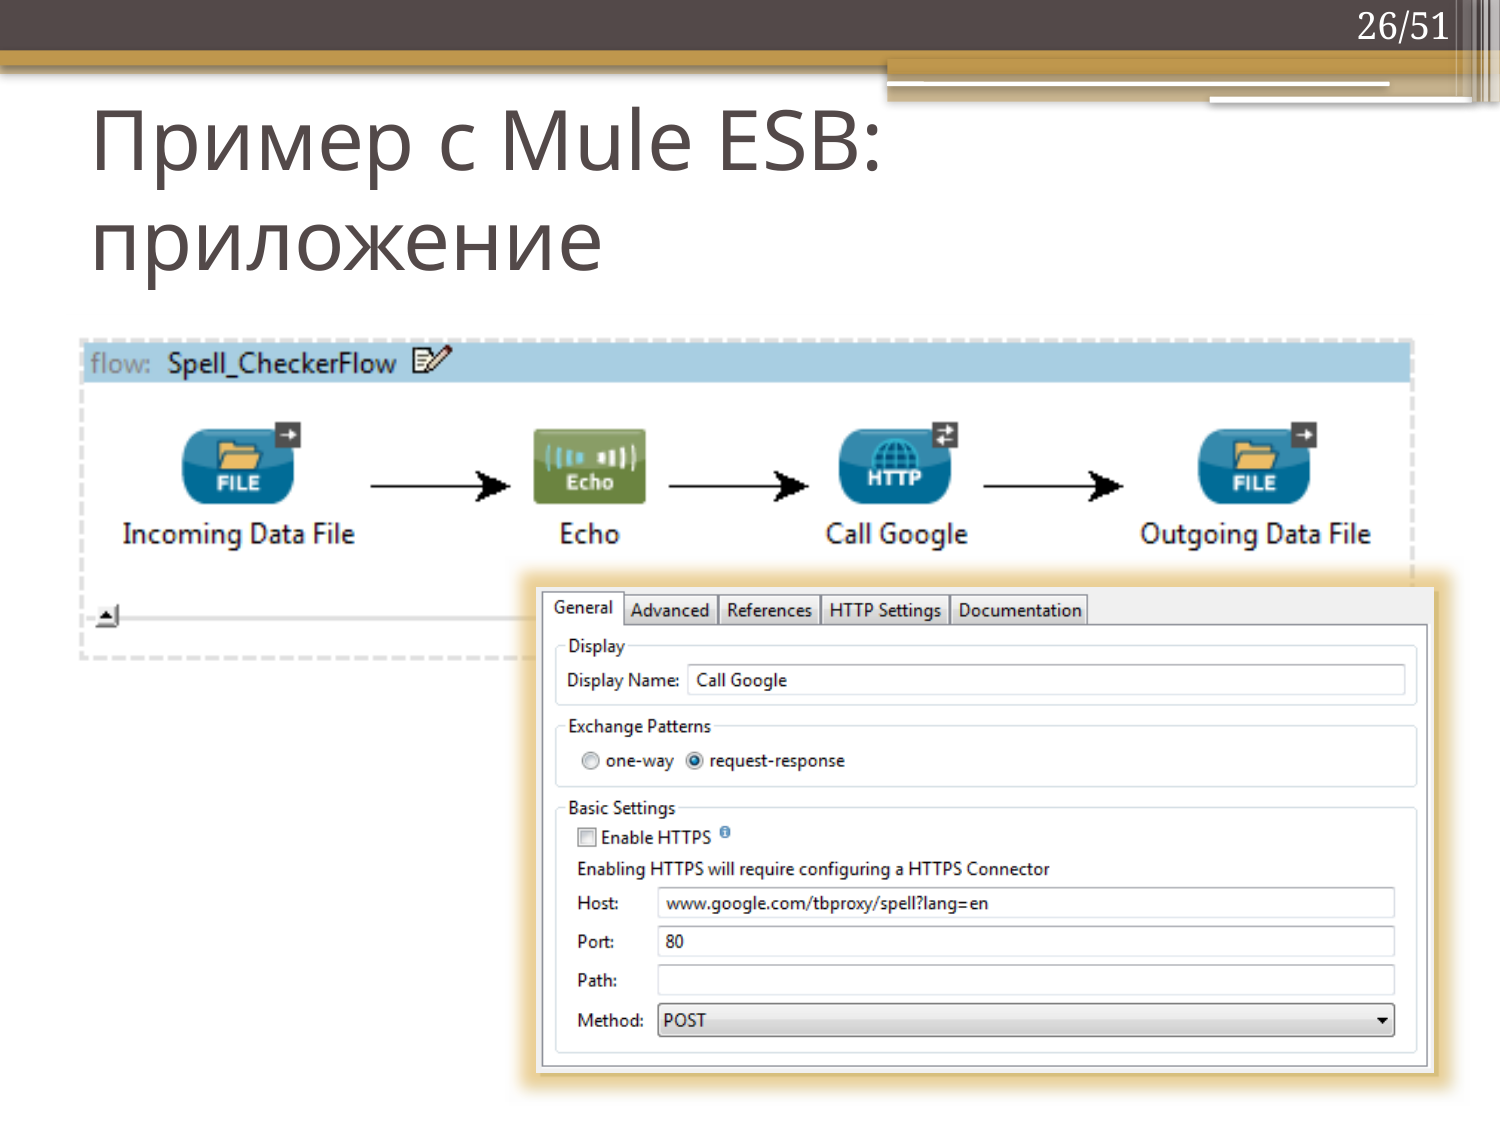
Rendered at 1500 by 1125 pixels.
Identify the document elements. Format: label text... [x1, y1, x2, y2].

title Пример с Mule ESB: приложение [75, 99, 1425, 275]
slide_number 26/51 [1299, 0, 1466, 61]
picture [65, 313, 1435, 1073]
